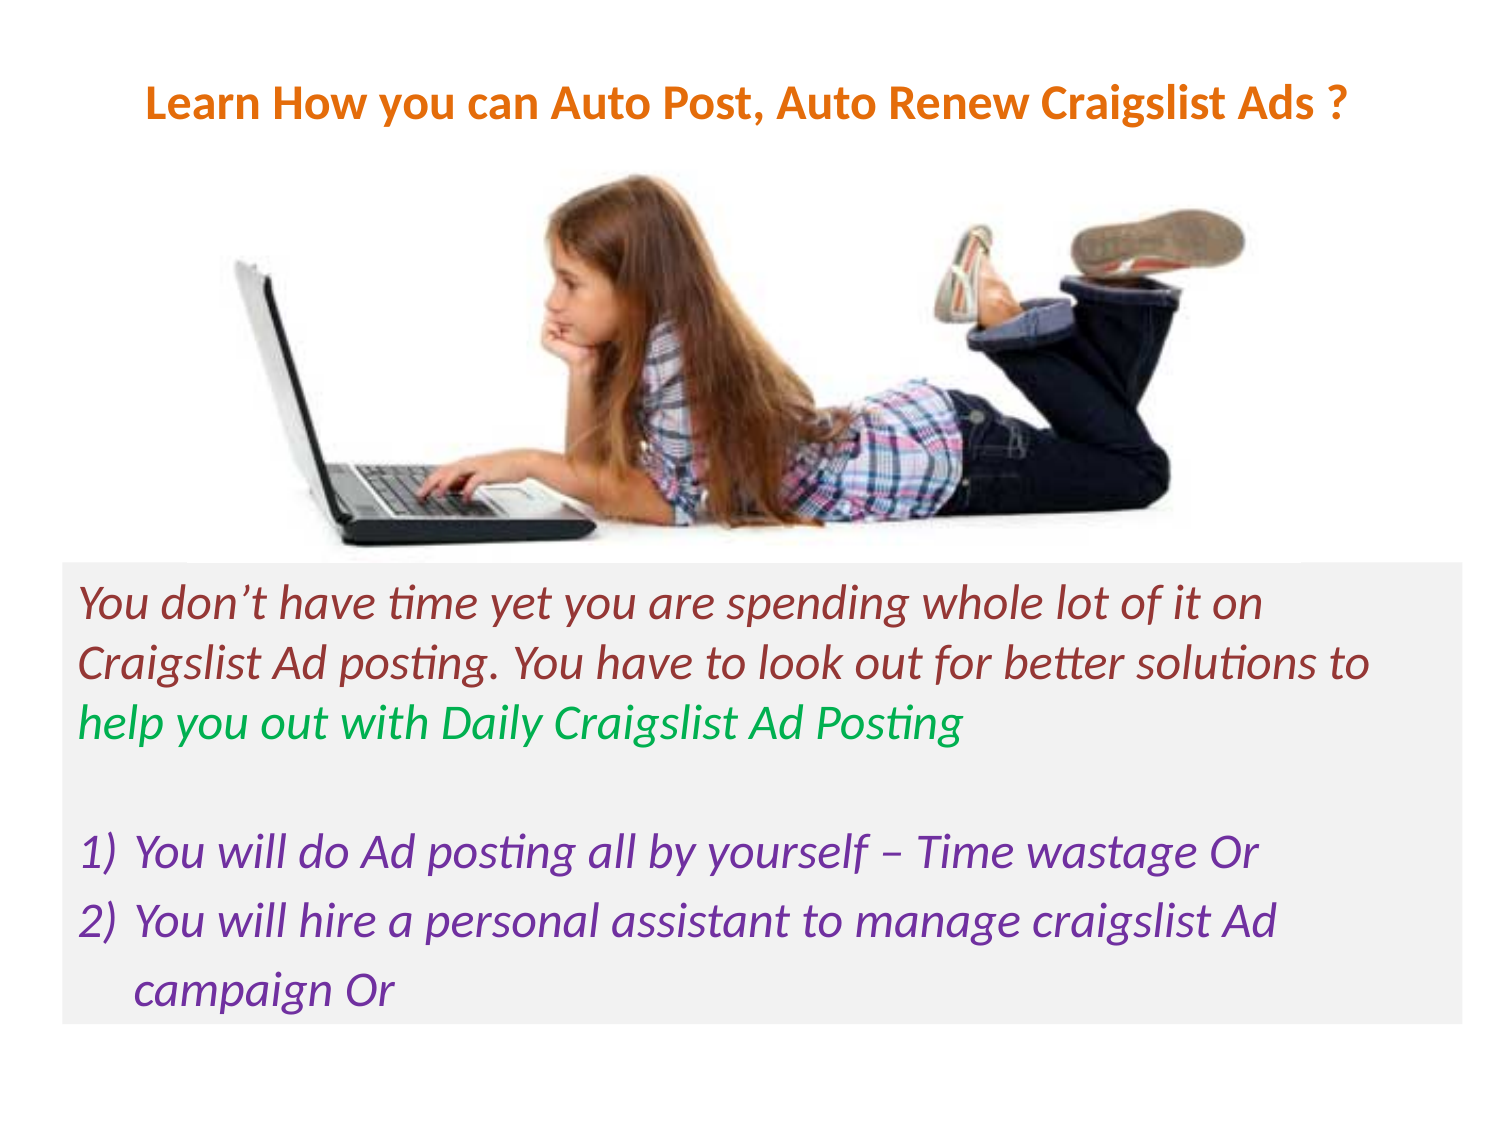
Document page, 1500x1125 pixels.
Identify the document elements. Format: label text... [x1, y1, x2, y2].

text_box You don’t have time yet you are spending whole lot of it on Craigslist Ad posting. You have to look out for better solutions to help you out with Daily Craigslist Ad Posting You will do Ad posting all by yourself – Time wastage Or You will hire a personal assistant to manage craigslist Ad campaign Or [62, 562, 1463, 1025]
picture [187, 137, 1302, 563]
text_box Learn How you can Auto Post, Auto Renew Craigslist Ads ? [130, 62, 1365, 138]
